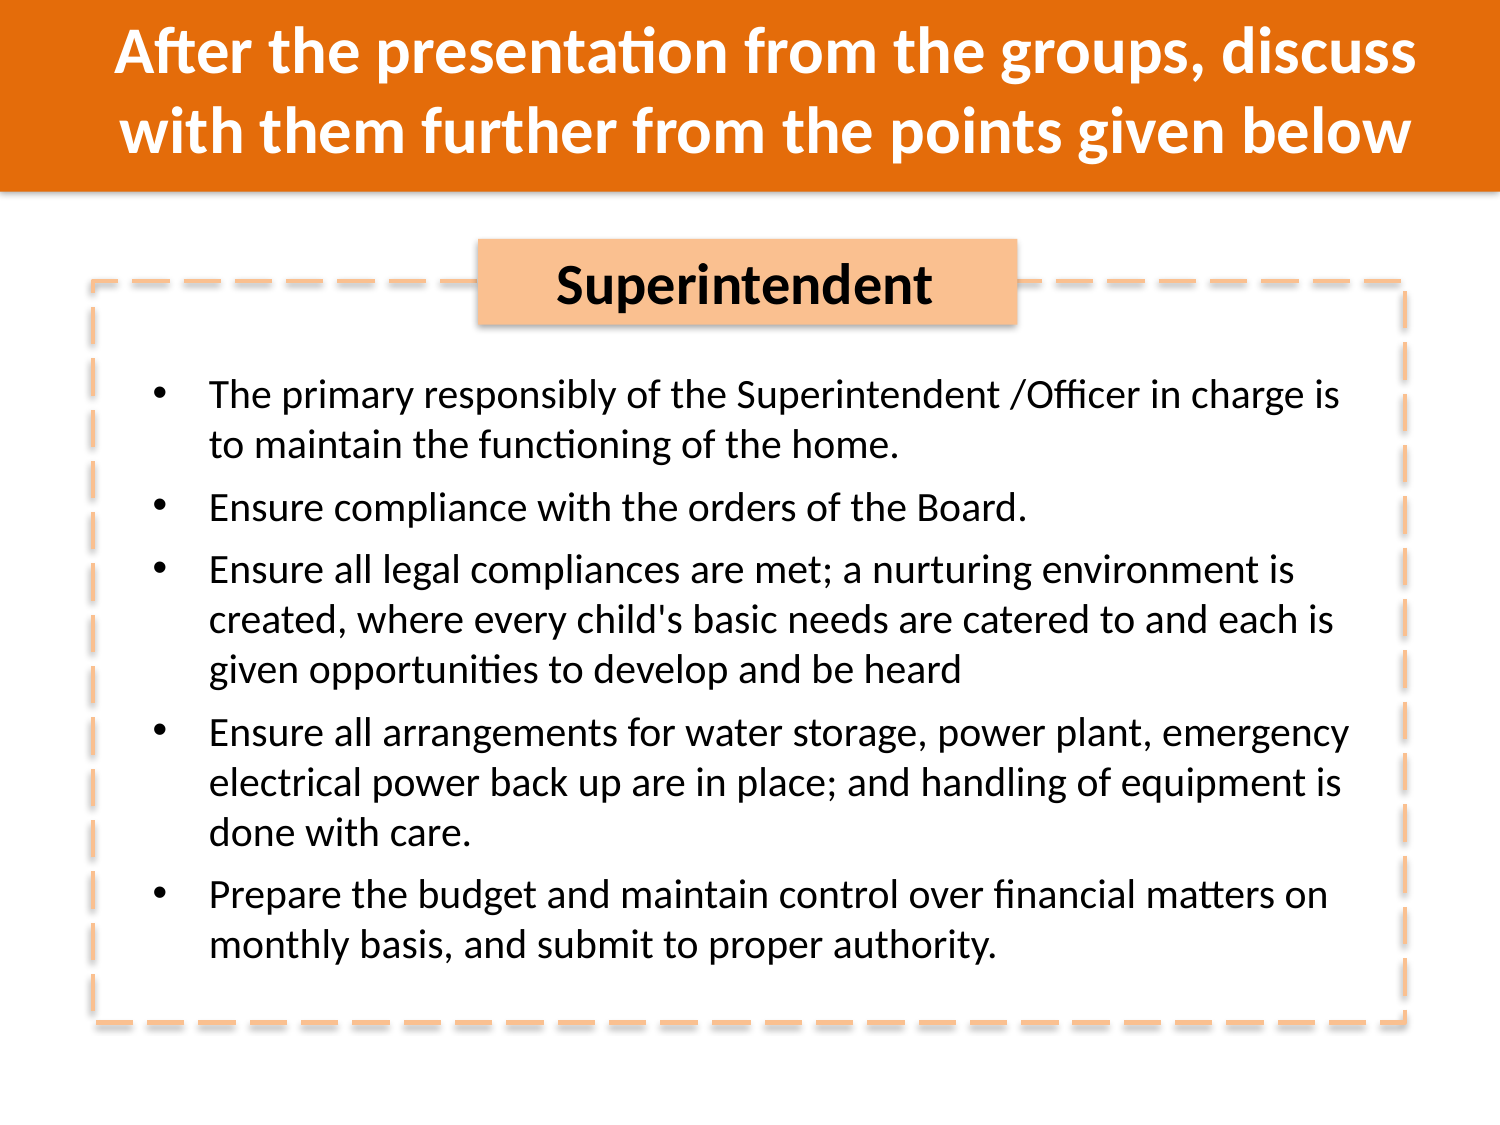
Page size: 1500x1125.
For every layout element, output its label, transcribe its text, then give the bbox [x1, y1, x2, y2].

text_box [92, 280, 1406, 1023]
text_box After the presentation from the groups, discuss with them further from the points given below [61, 0, 1472, 175]
text_box [477, 238, 1018, 325]
text_box Superintendent [475, 238, 1015, 324]
